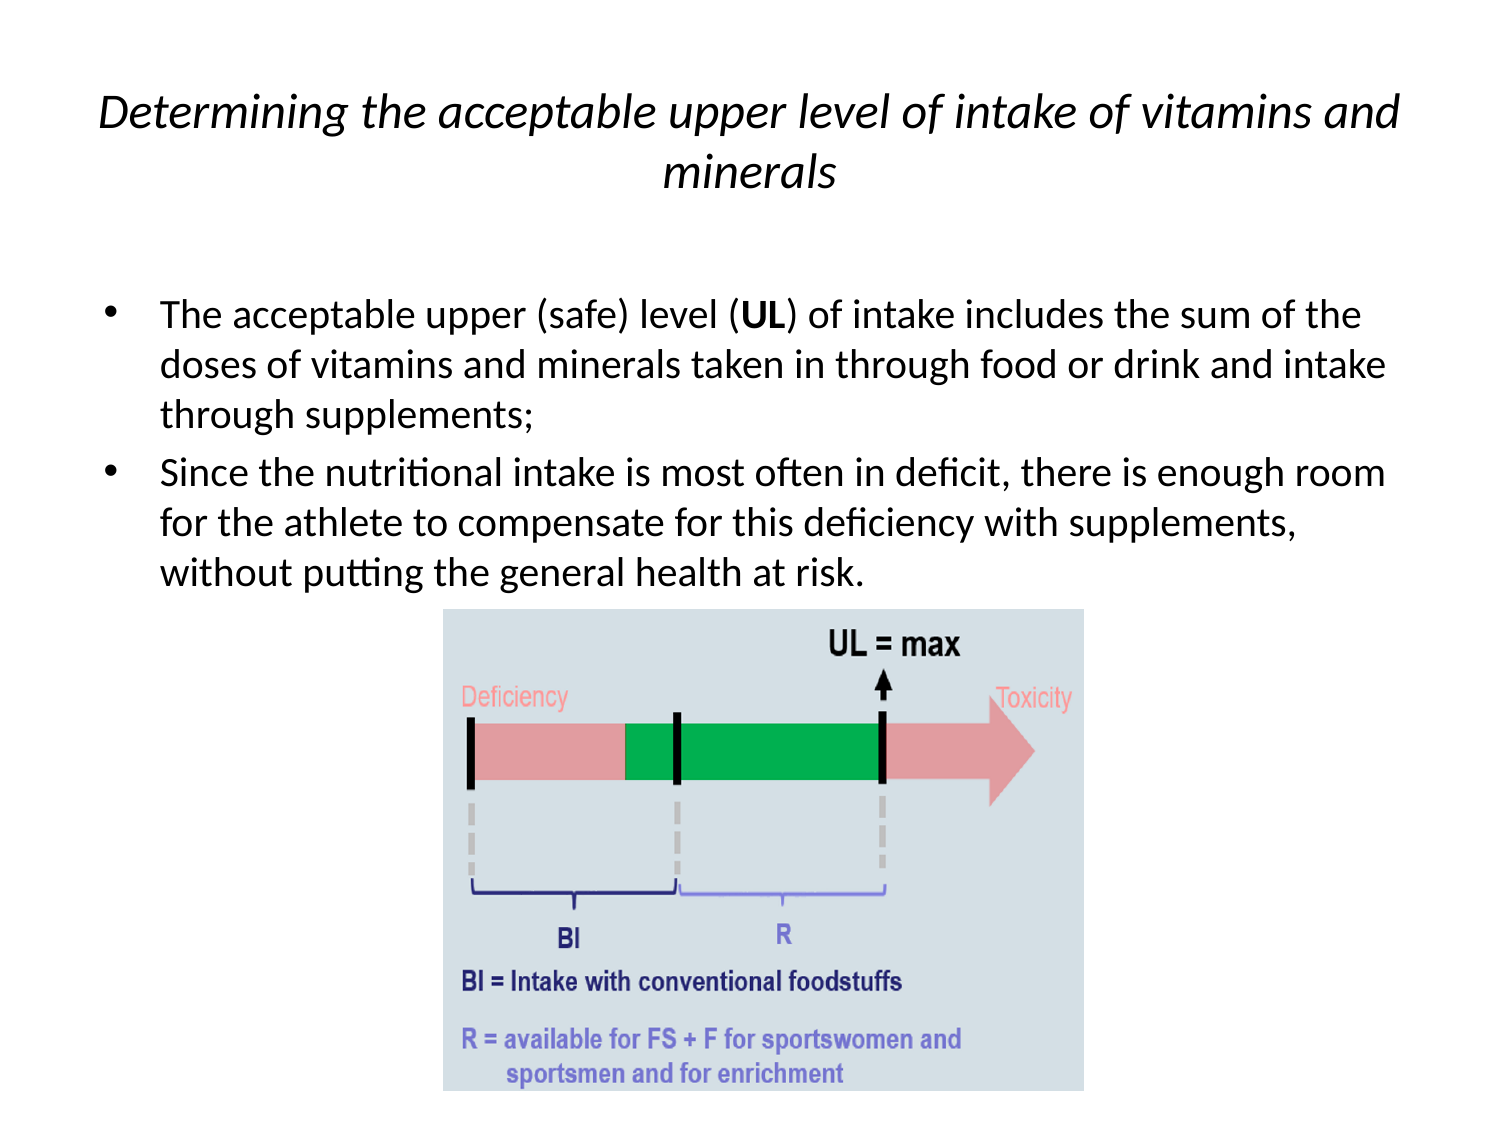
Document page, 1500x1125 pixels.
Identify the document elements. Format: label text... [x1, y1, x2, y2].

title Determining the acceptable upper level of intake of vitamins and minerals [75, 45, 1425, 233]
picture [442, 609, 1085, 1091]
list The acceptable upper (safe) level (UL) of intake includes the sum of the doses of vitamins and minerals taken in through food or drink and intake through supplements; Since the nutritional intake is most often in deficit, there is enough room for the athlete to compensate for this deficiency with supplements, without putting the general health at risk. [88, 278, 1439, 904]
